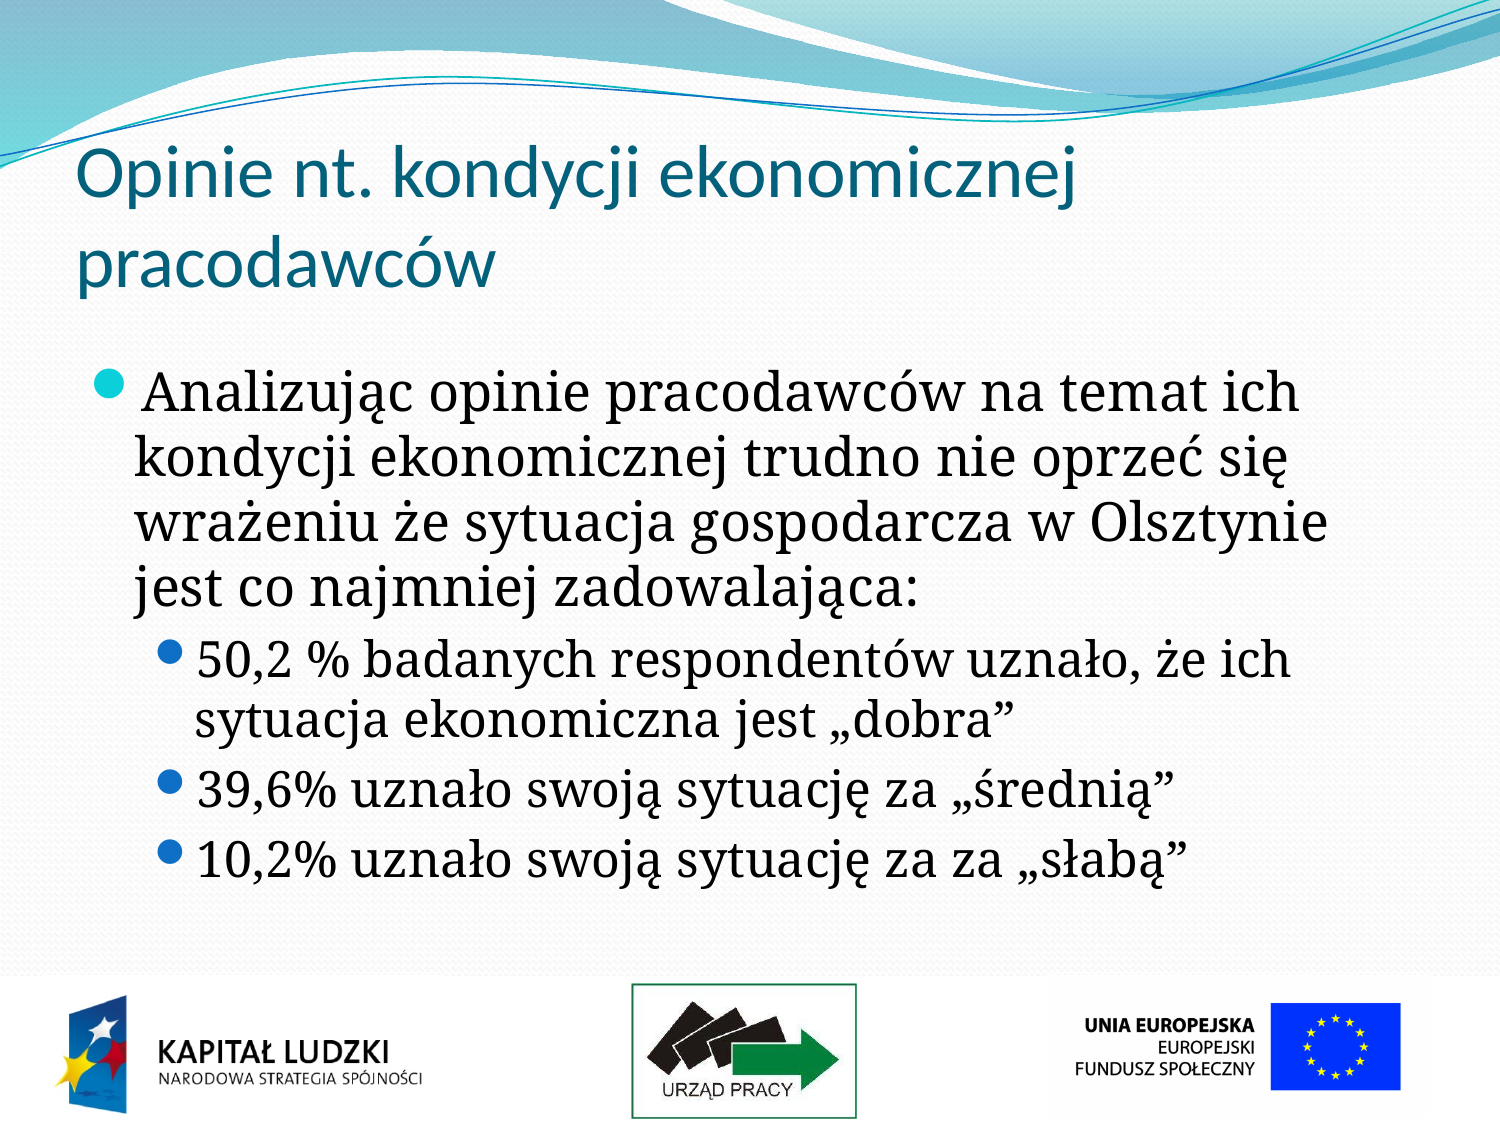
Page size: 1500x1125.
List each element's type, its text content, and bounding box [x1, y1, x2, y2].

list Analizując opinie pracodawców na temat ich kondycji ekonomicznej trudno nie oprzeć się wrażeniu że sytuacja gospodarcza w Olsztynie jest co najmniej zadowalająca: 50,2 % badanych respondentów uznało, że ich sytuacja ekonomiczna jest „dobra” 39,6% uznało swoją sytuację za „średnią” 10,2% uznało swoją sytuację za za „słabą” [75, 349, 1425, 976]
title Opinie nt. kondycji ekonomicznej pracodawców [75, 115, 1425, 303]
picture [41, 975, 442, 1125]
picture [631, 983, 857, 1119]
picture [1045, 975, 1430, 1118]
